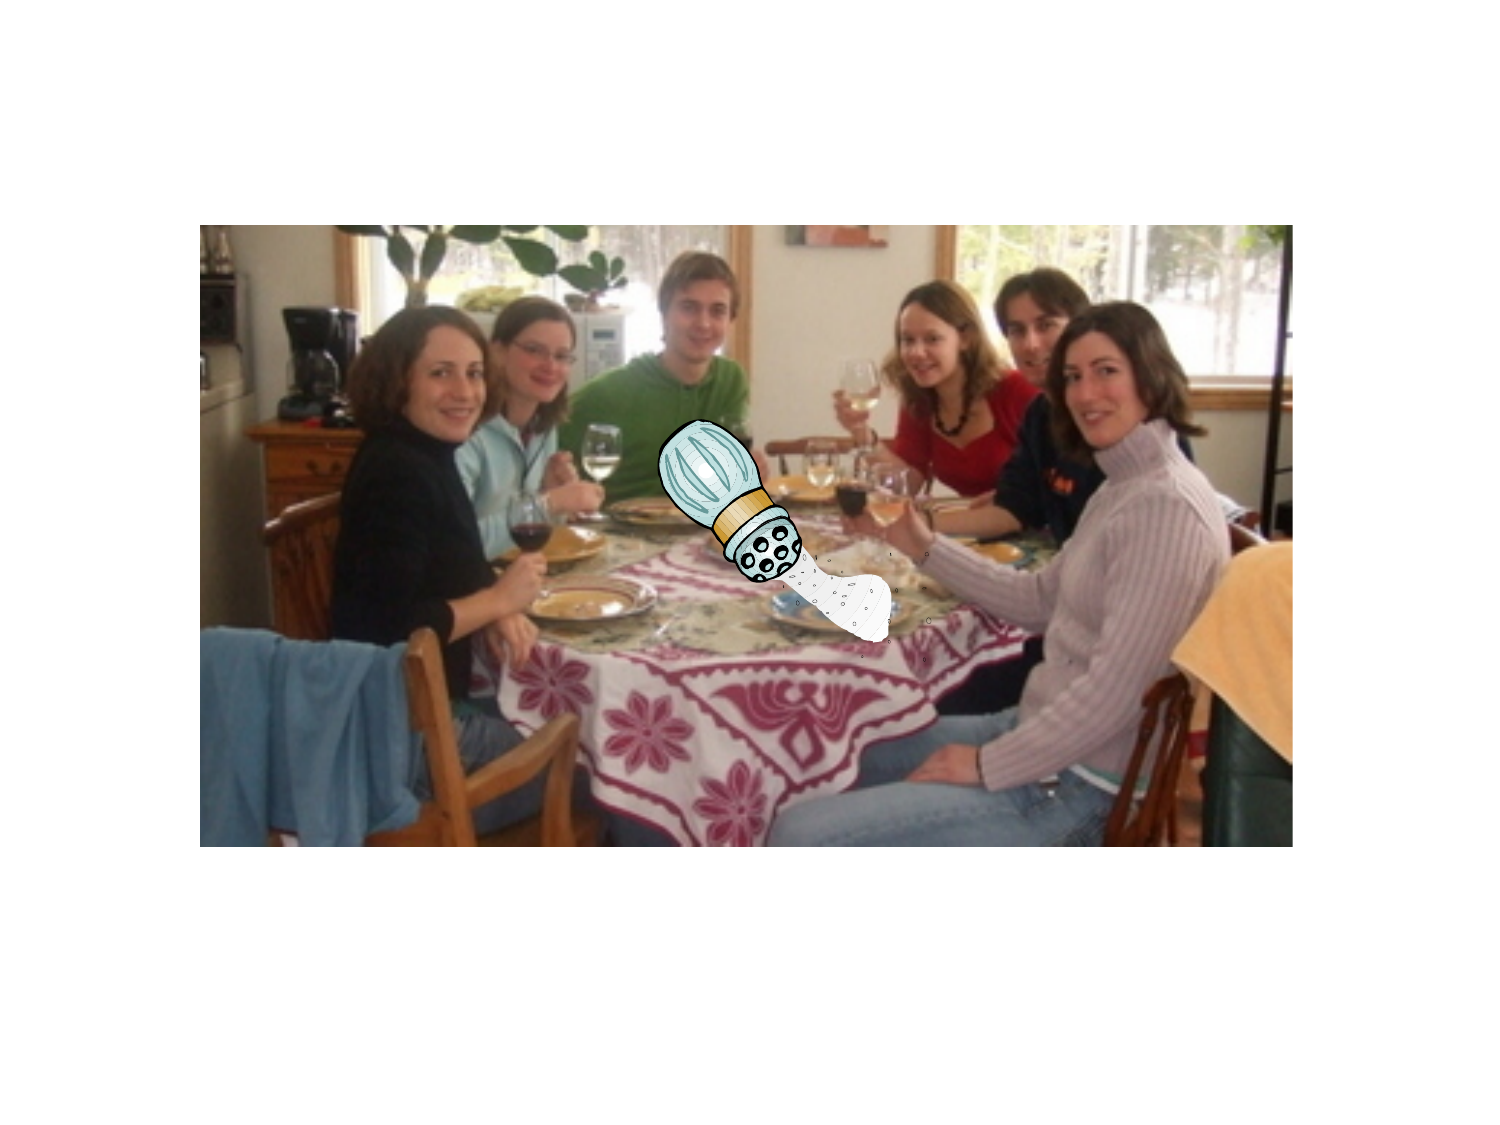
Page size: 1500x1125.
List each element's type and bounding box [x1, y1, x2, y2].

picture [199, 224, 1293, 847]
